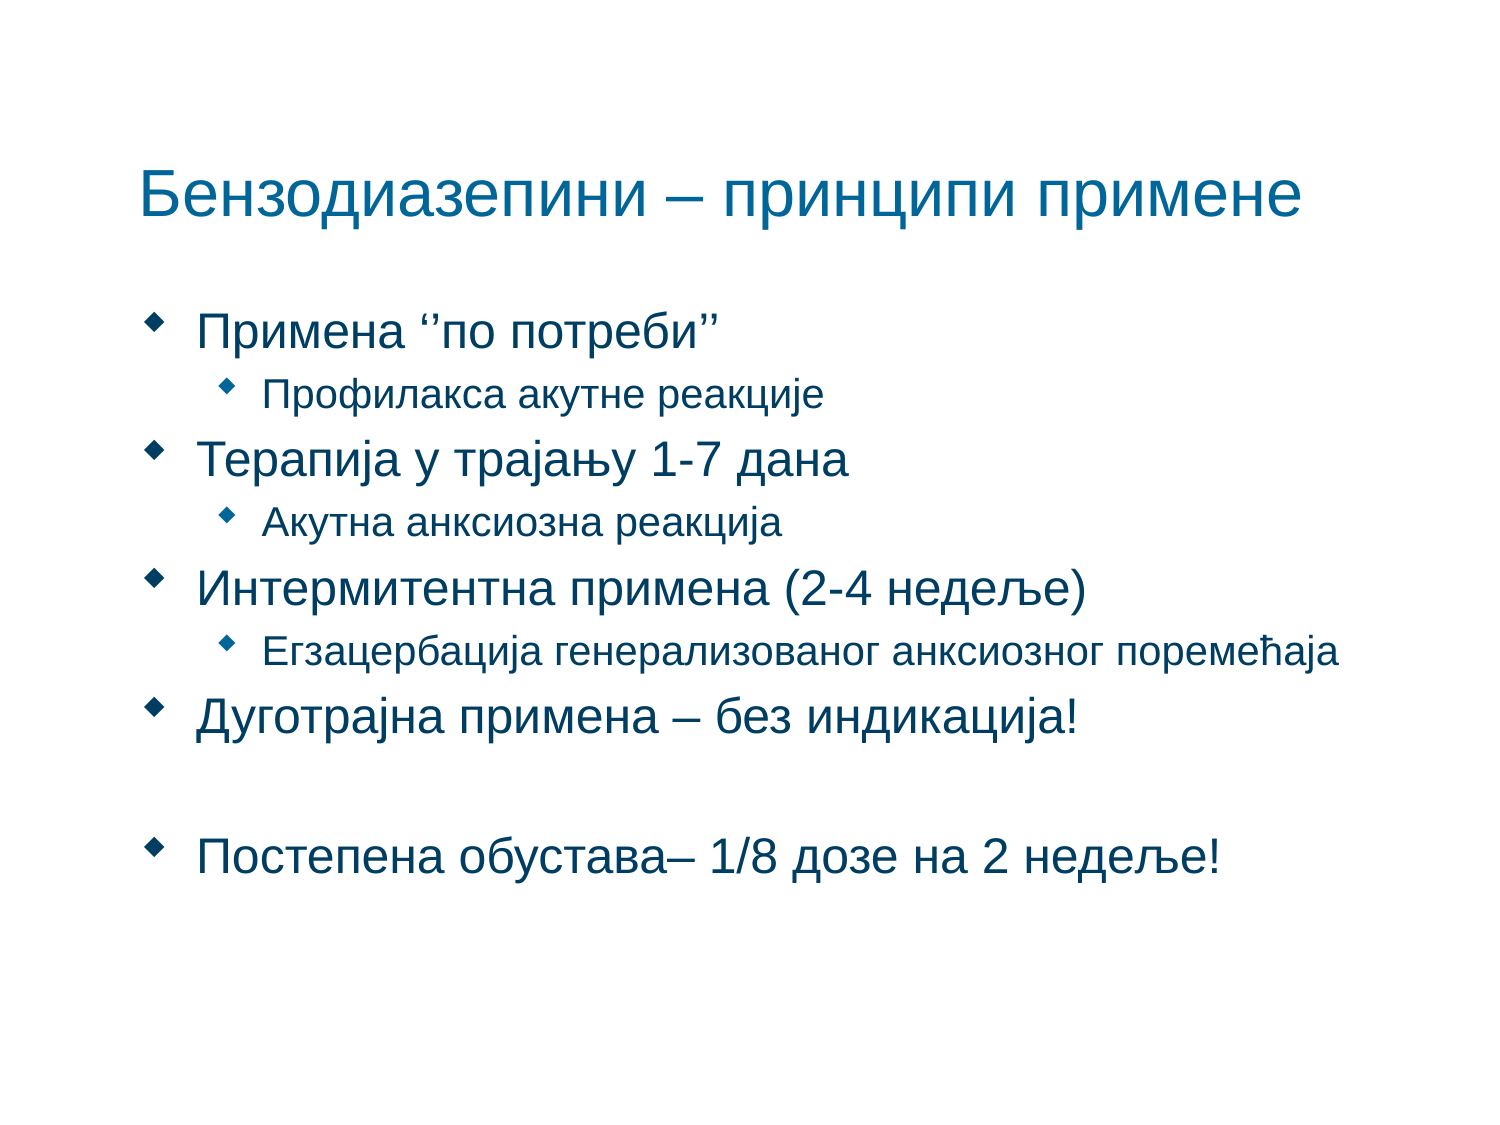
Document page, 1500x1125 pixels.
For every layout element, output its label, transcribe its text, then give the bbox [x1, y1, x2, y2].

list Примена ‘’по потреби’’ Профилакса акутне реакције Терапија у трајању 1-7 дана Акутна анксиозна реакција Интермитентна примена (2-4 недеље) Егзацербација генерализованог анксиозног поремећаја Дуготрајна примена – без индикација! Постепена обустава– 1/8 дозе на 2 недеље! [124, 290, 1400, 1026]
title Бензодиазепини – принципи примене [123, 49, 1400, 238]
